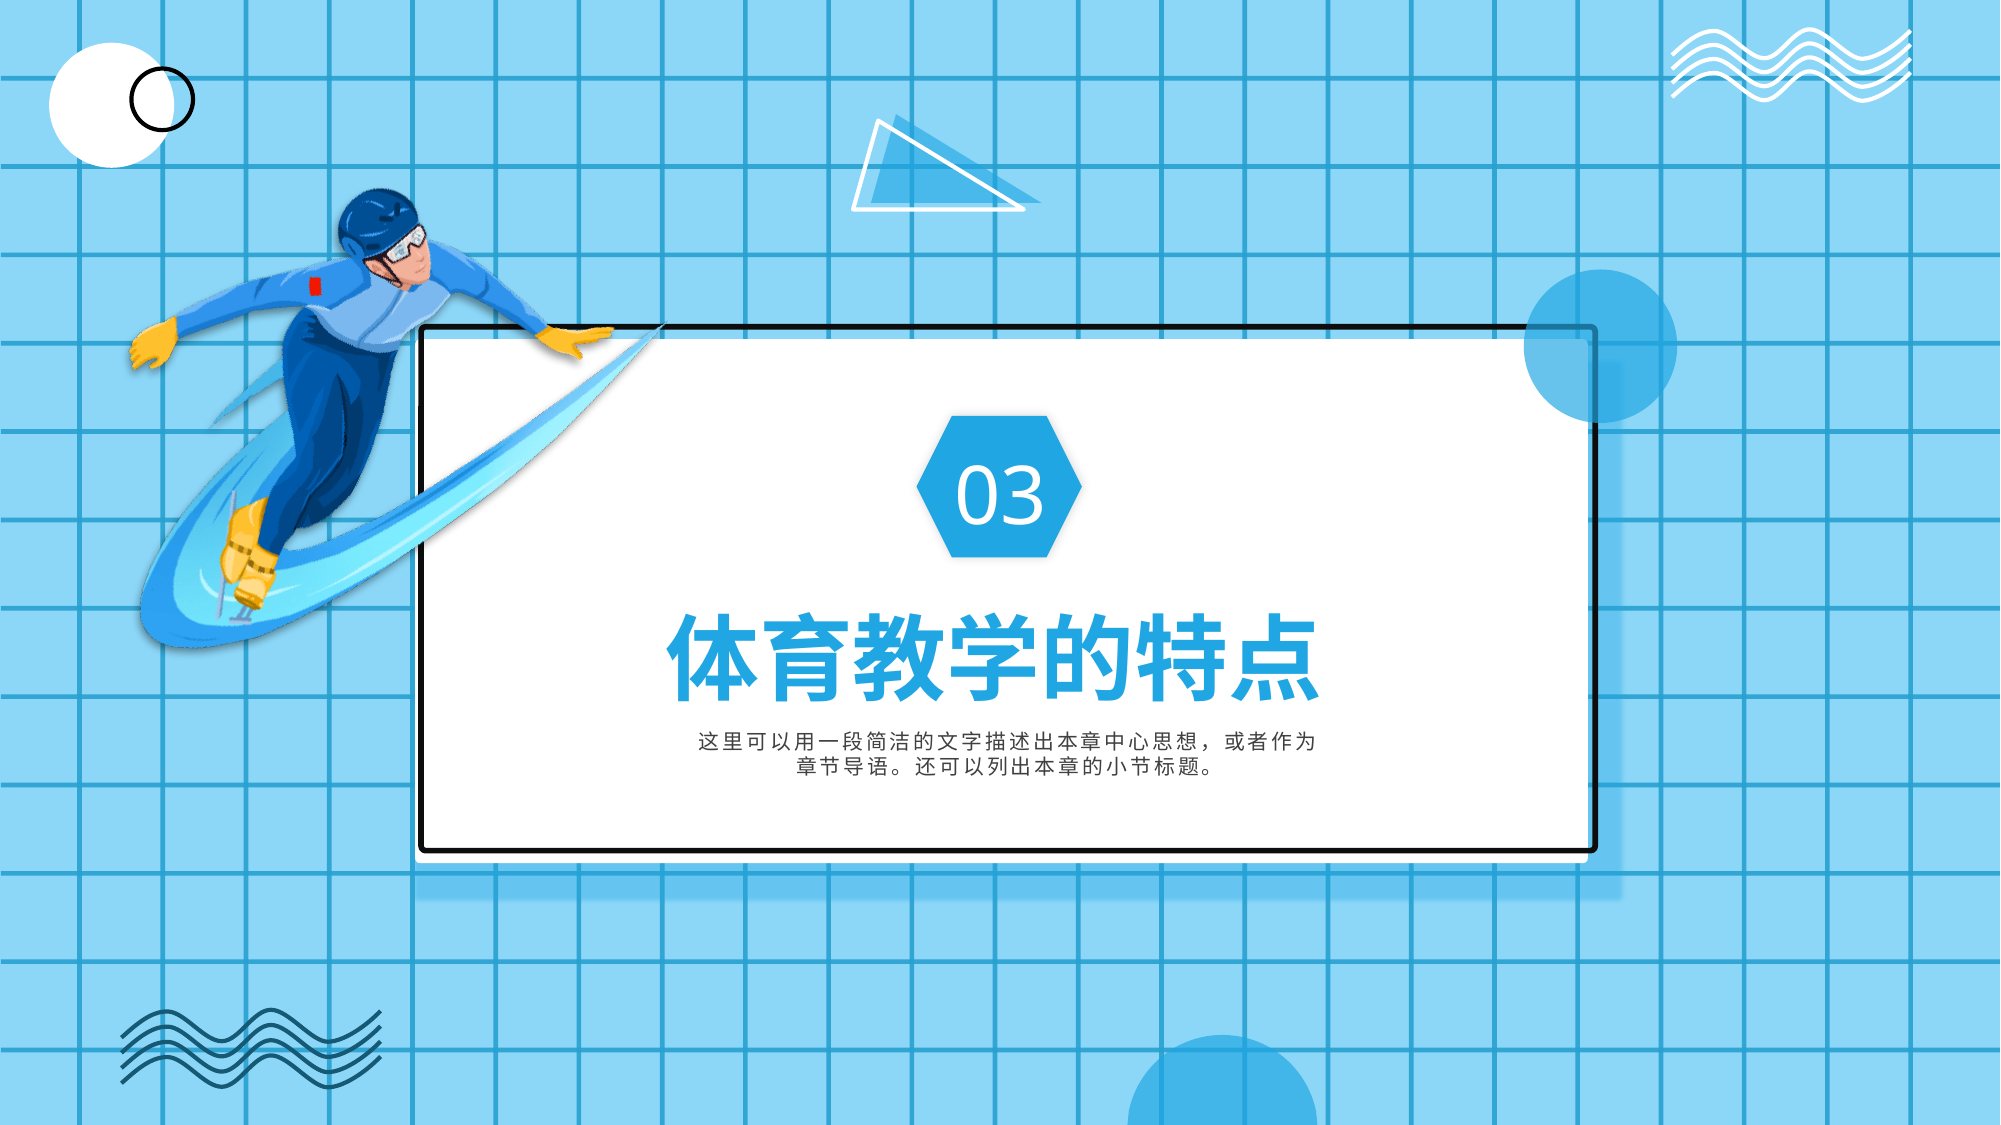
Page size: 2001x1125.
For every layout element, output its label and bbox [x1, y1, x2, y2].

text_box [121, 1009, 381, 1088]
picture [17, 51, 695, 729]
text_box [1671, 29, 1911, 101]
text_box [414, 326, 1596, 864]
text_box [650, 592, 1354, 835]
text_box [852, 113, 1042, 210]
text_box [0, 0, 2000, 1125]
text_box [48, 42, 194, 49]
text_box [916, 415, 1089, 558]
